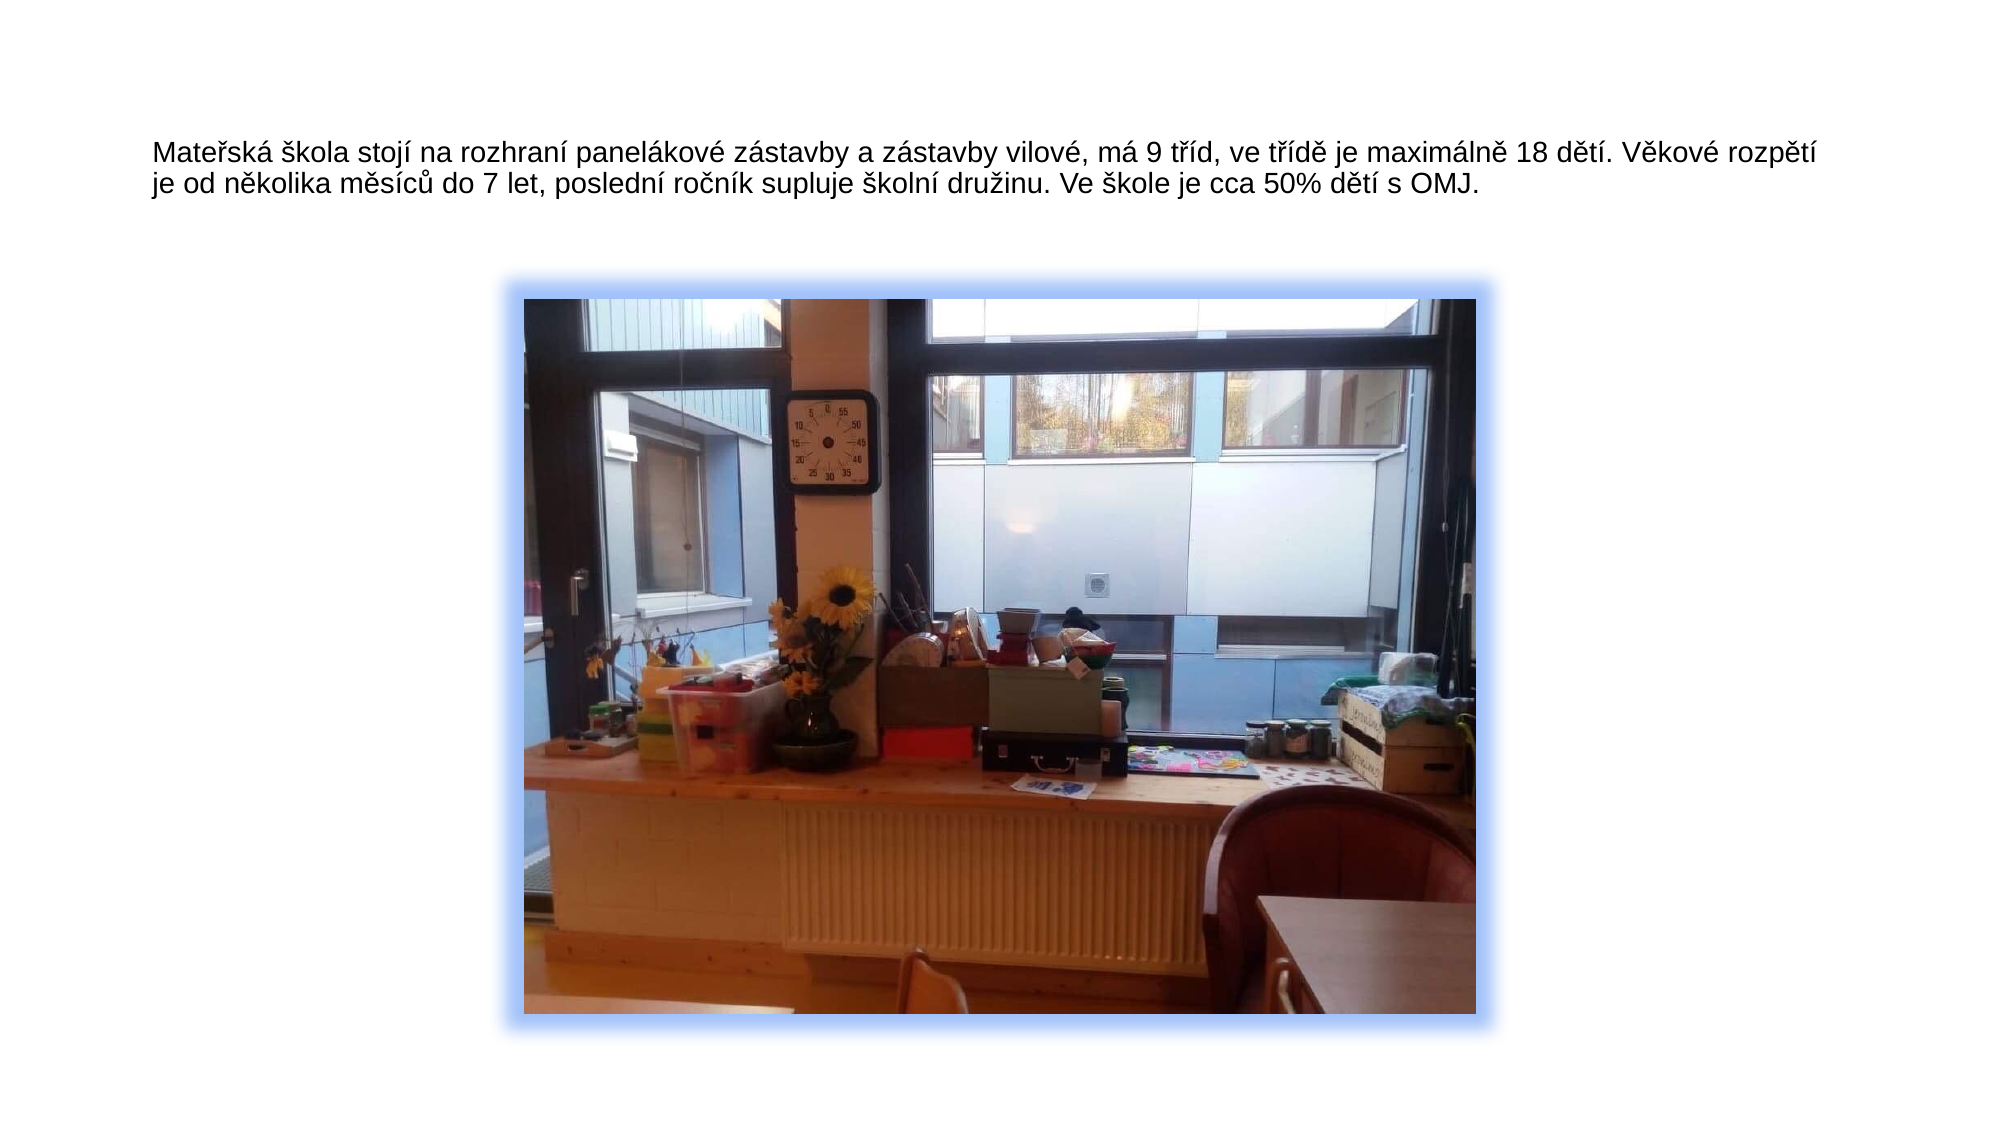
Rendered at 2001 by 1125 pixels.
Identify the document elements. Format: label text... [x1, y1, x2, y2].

title Mateřská škola stojí na rozhraní panelákové zástavby a zástavby vilové, má 9 tříd, ve třídě je maximálně 18 dětí. Věkové rozpětí je od několika měsíců do 7 let, poslední ročník supluje školní družinu. Ve škole je cca 50% dětí s OMJ. [137, 59, 1863, 278]
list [524, 299, 1476, 1014]
